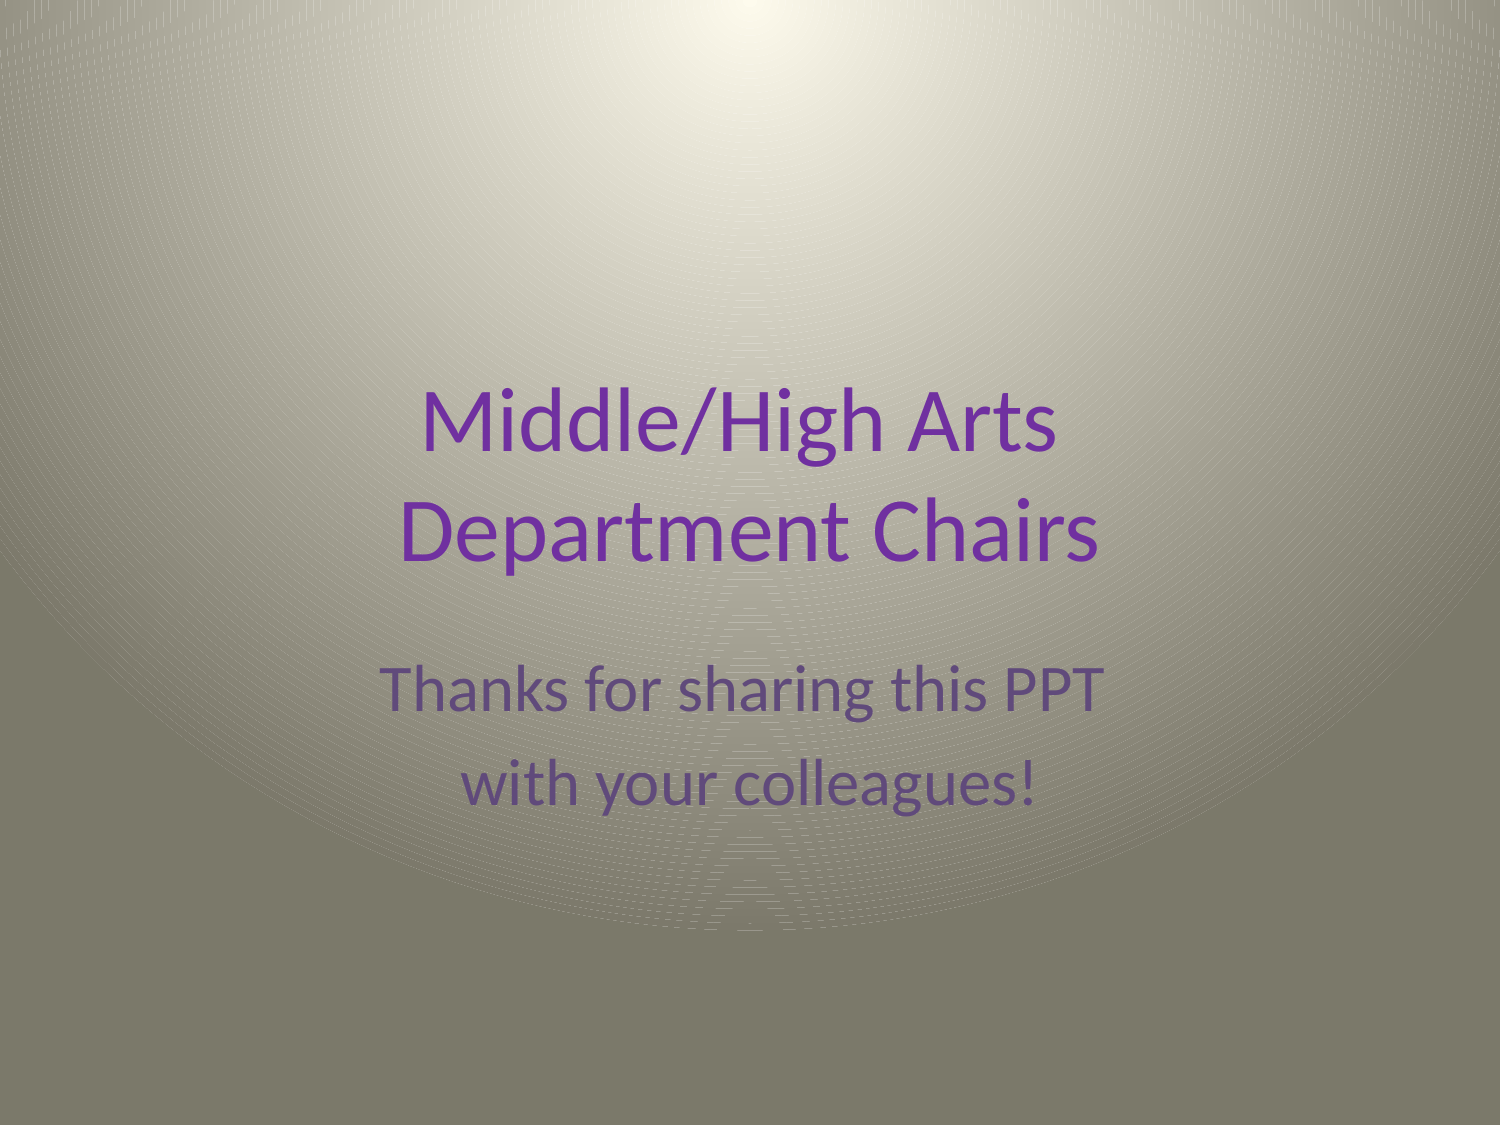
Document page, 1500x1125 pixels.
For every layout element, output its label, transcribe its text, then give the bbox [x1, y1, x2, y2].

subtitle Thanks for sharing this PPT with your colleagues! [225, 637, 1275, 925]
title Middle/High Arts Department Chairs [112, 349, 1388, 591]
